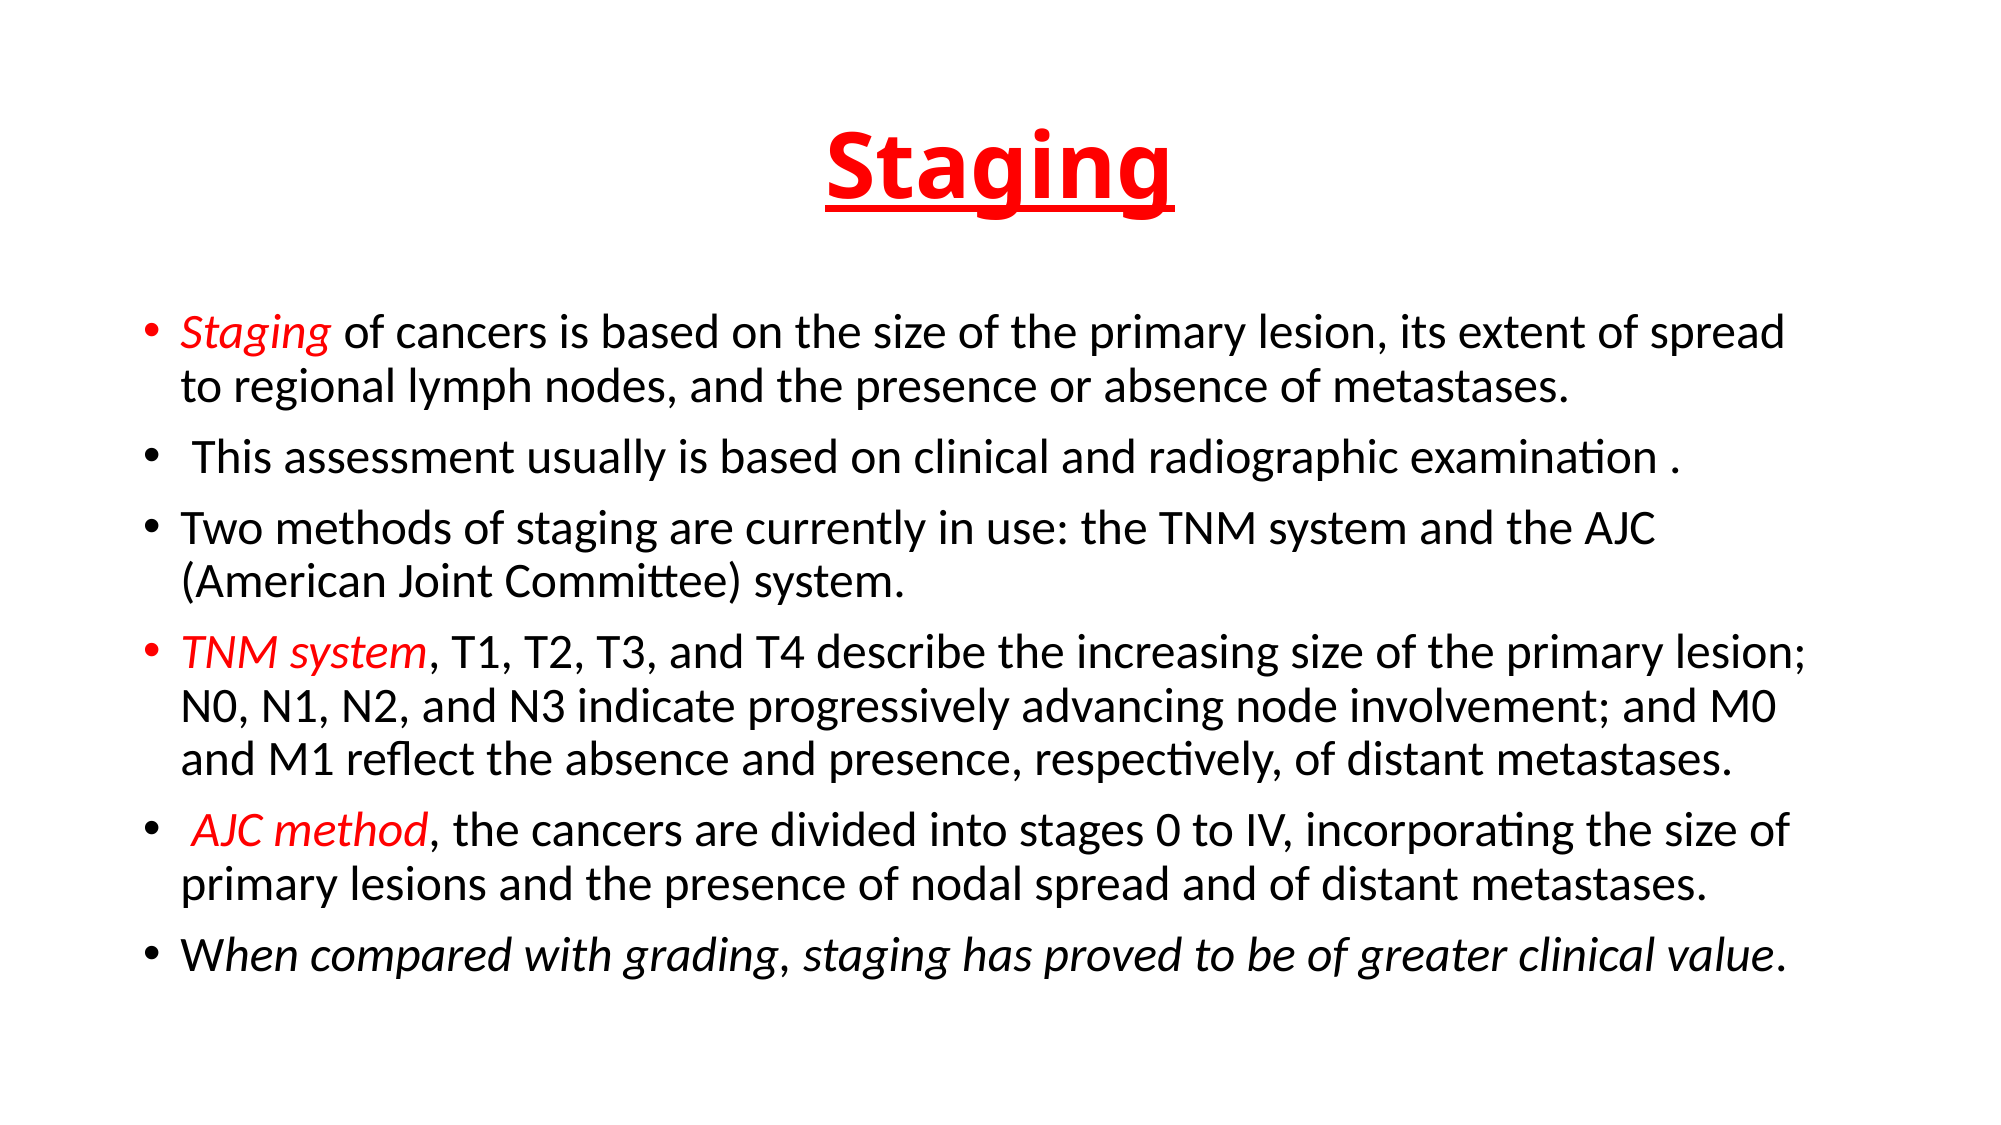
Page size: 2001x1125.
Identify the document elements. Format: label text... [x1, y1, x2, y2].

list Staging of cancers is based on the size of the primary lesion, its extent of spread to regional lymph nodes, and the presence or absence of metastases. This assessment usually is based on clinical and radiographic examination . Two methods of staging are currently in use: the TNM system and the AJC (American Joint Committee) system. TNM system, T1, T2, T3, and T4 describe the increasing size of the primary lesion; N0, N1, N2, and N3 indicate progressively advancing node involvement; and M0 and M1 reflect the absence and presence, respectively, of distant metastases. AJC method, the cancers are divided into stages 0 to IV, incorporating the size of primary lesions and the presence of nodal spread and of distant metastases. When compared with grading, staging has proved to be of greater clinical value. [128, 298, 1853, 1076]
title Staging [137, 59, 1863, 278]
